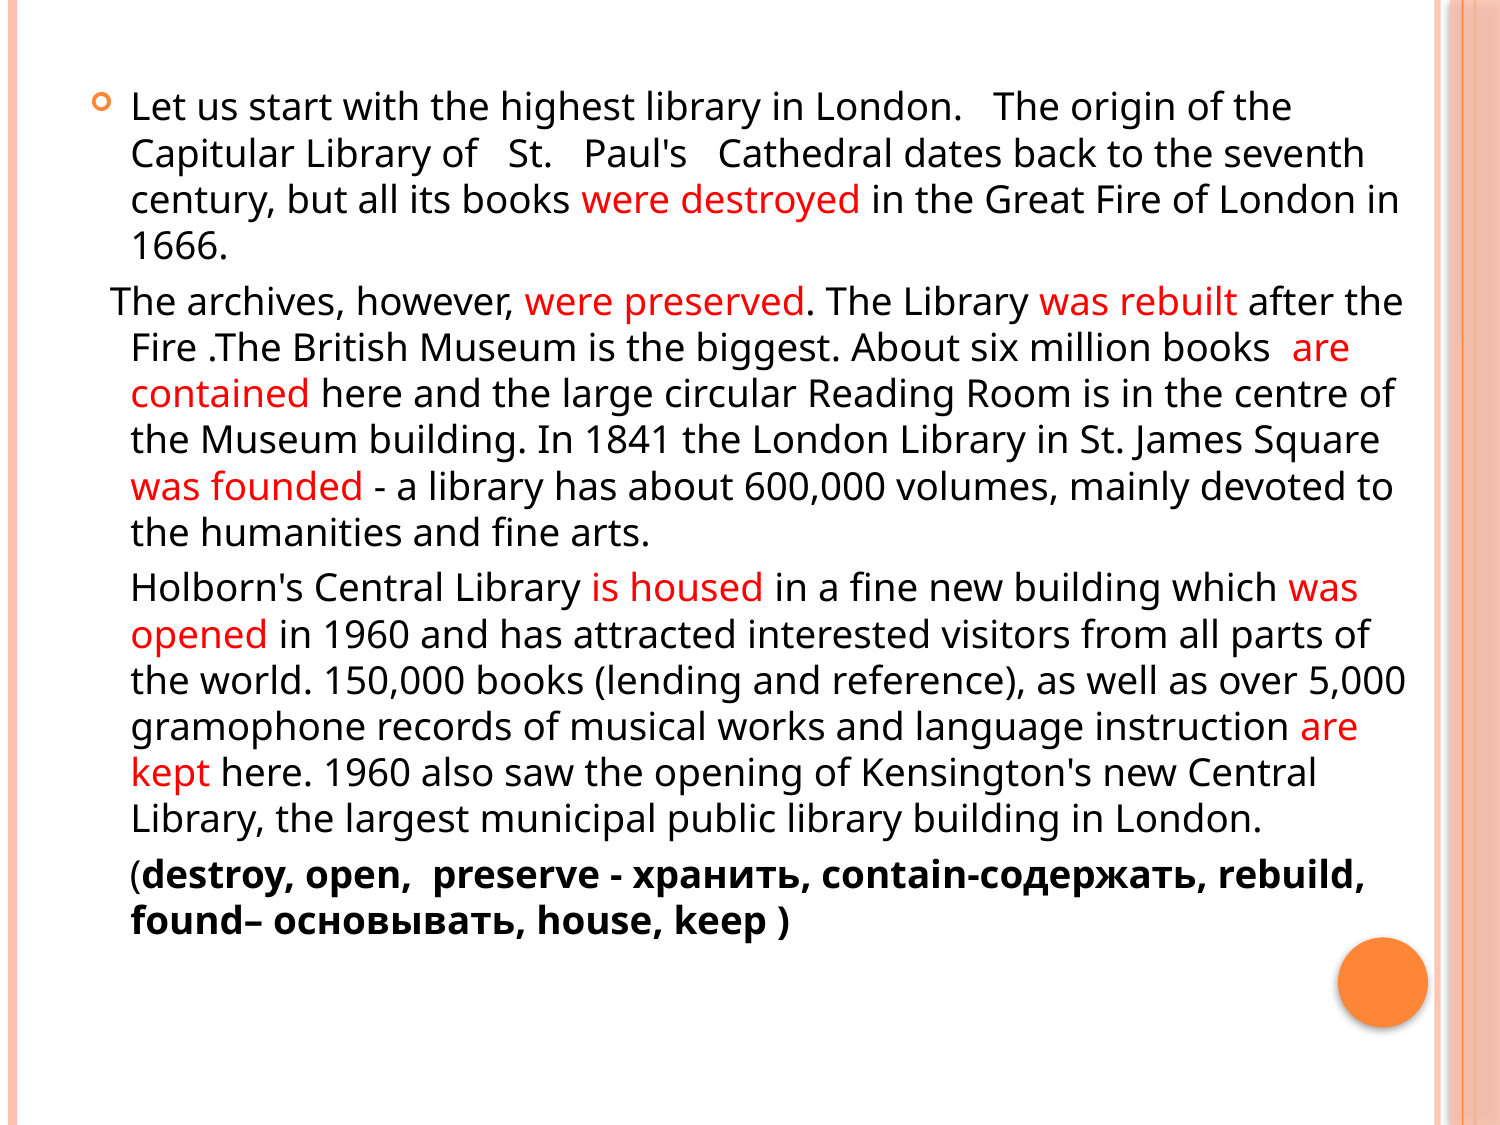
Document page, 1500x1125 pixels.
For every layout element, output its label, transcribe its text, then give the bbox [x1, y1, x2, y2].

list Let us start with the highest library in London. The origin of the Capitular Library of St. Paul's Cathedral dates back to the seventh century, but all its books were destroyed in the Great Fire of London in 1666. The archives, however, were preserved. The Library was rebuilt after the Fire .The British Museum is the biggest. About six million books are contained here and the large circular Reading Room is in the centre of the Museum building. In 1841 the London Library in St. James Square was founded - a library has about 600,000 volumes, mainly devoted to the humanities and fine arts. Holborn's Central Library is housed in a fine new building which was opened in 1960 and has attracted interested visitors from all parts of the world. 150,000 books (lending and reference), as well as over 5,000 gramophone records of musical works and language instruction are kept here. 1960 also saw the opening of Kensington's new Central Library, the largest municipal public library building in London. (destroy, open, preserve - хранить, contain-содержать, rebuild, found– основывать, house, keep ) [75, 75, 1425, 1062]
